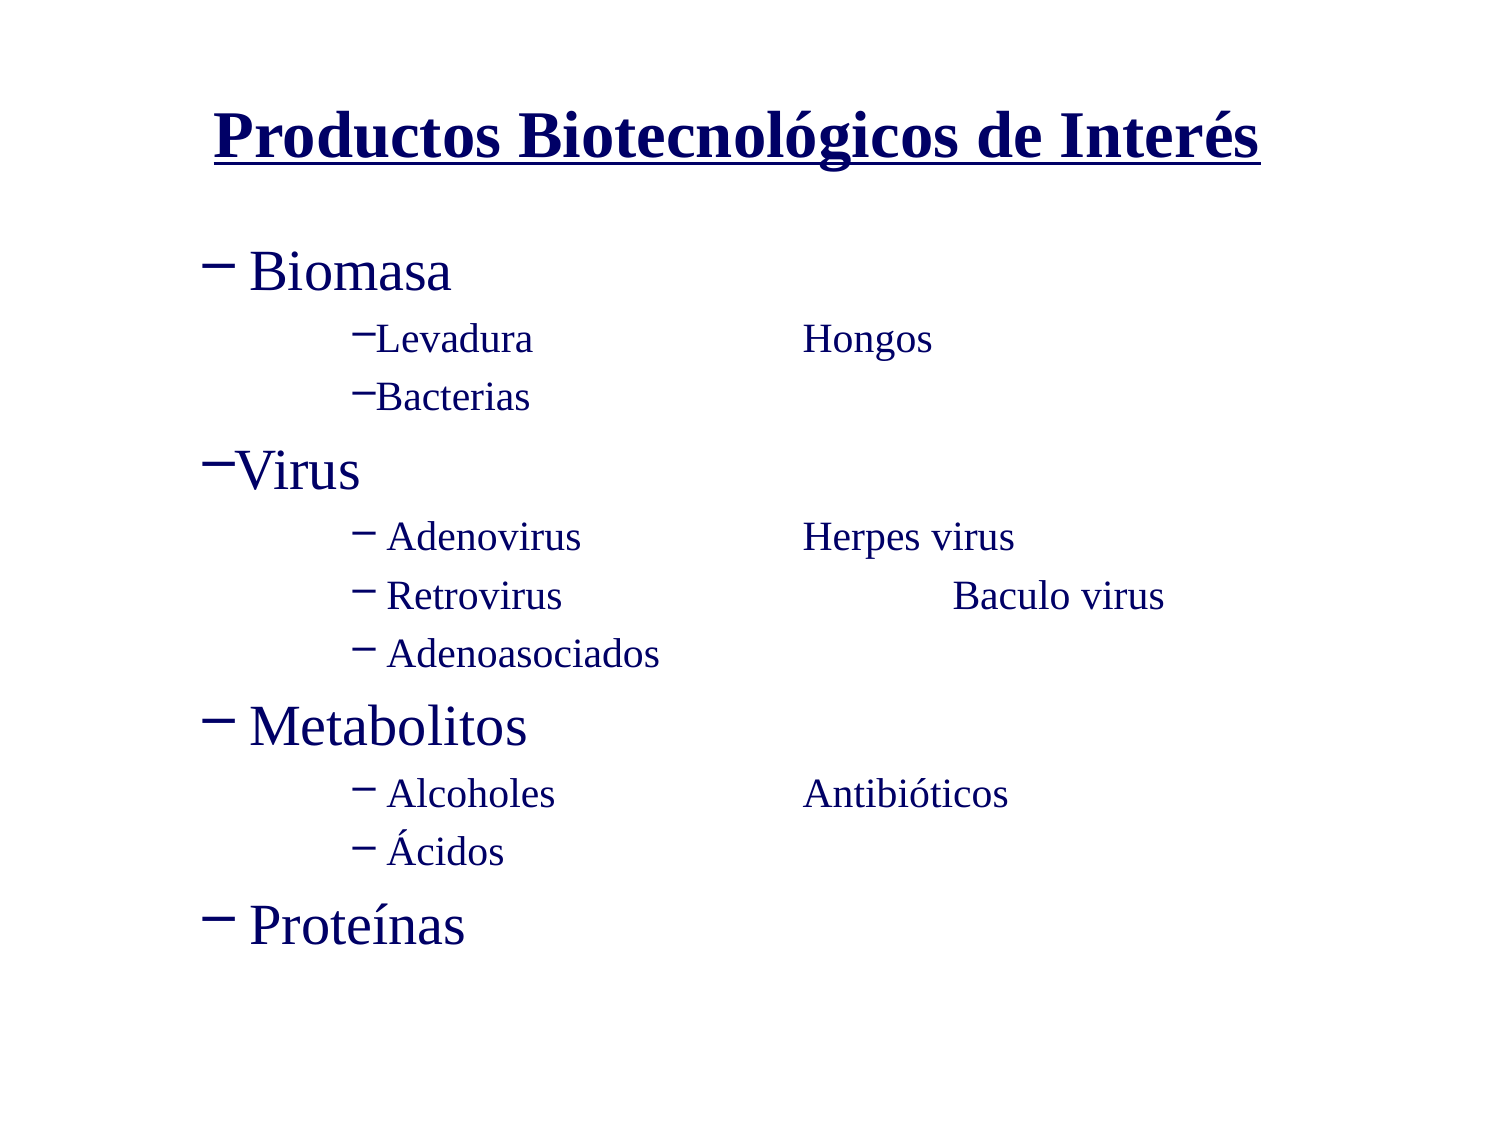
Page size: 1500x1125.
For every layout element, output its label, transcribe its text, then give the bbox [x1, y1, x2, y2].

subtitle Biomasa Levadura Hongos Bacterias Virus Adenovirus Herpes virus Retrovirus Baculo virus Adenoasociados Metabolitos Alcoholes Antibióticos Ácidos Proteínas [112, 224, 1401, 601]
title Productos Biotecnológicos de Interés [99, 37, 1376, 226]
